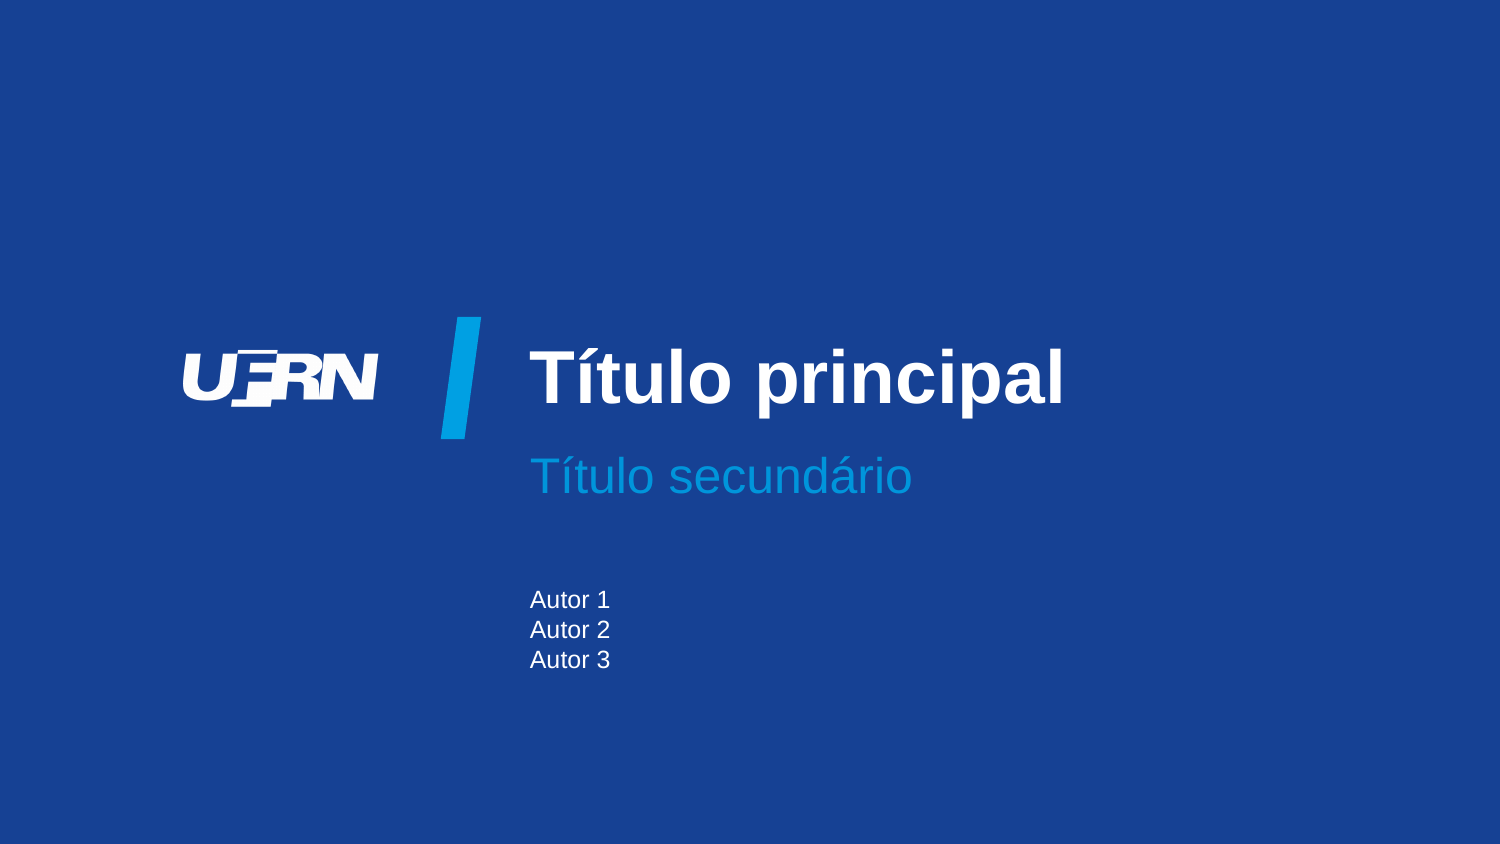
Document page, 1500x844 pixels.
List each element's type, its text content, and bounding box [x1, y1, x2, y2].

subtitle Título secundário [514, 428, 1415, 559]
subtitle Autor 1 Autor 2 Autor 3 [514, 568, 1415, 699]
picture [170, 332, 390, 424]
title Título principal [514, 324, 1415, 428]
